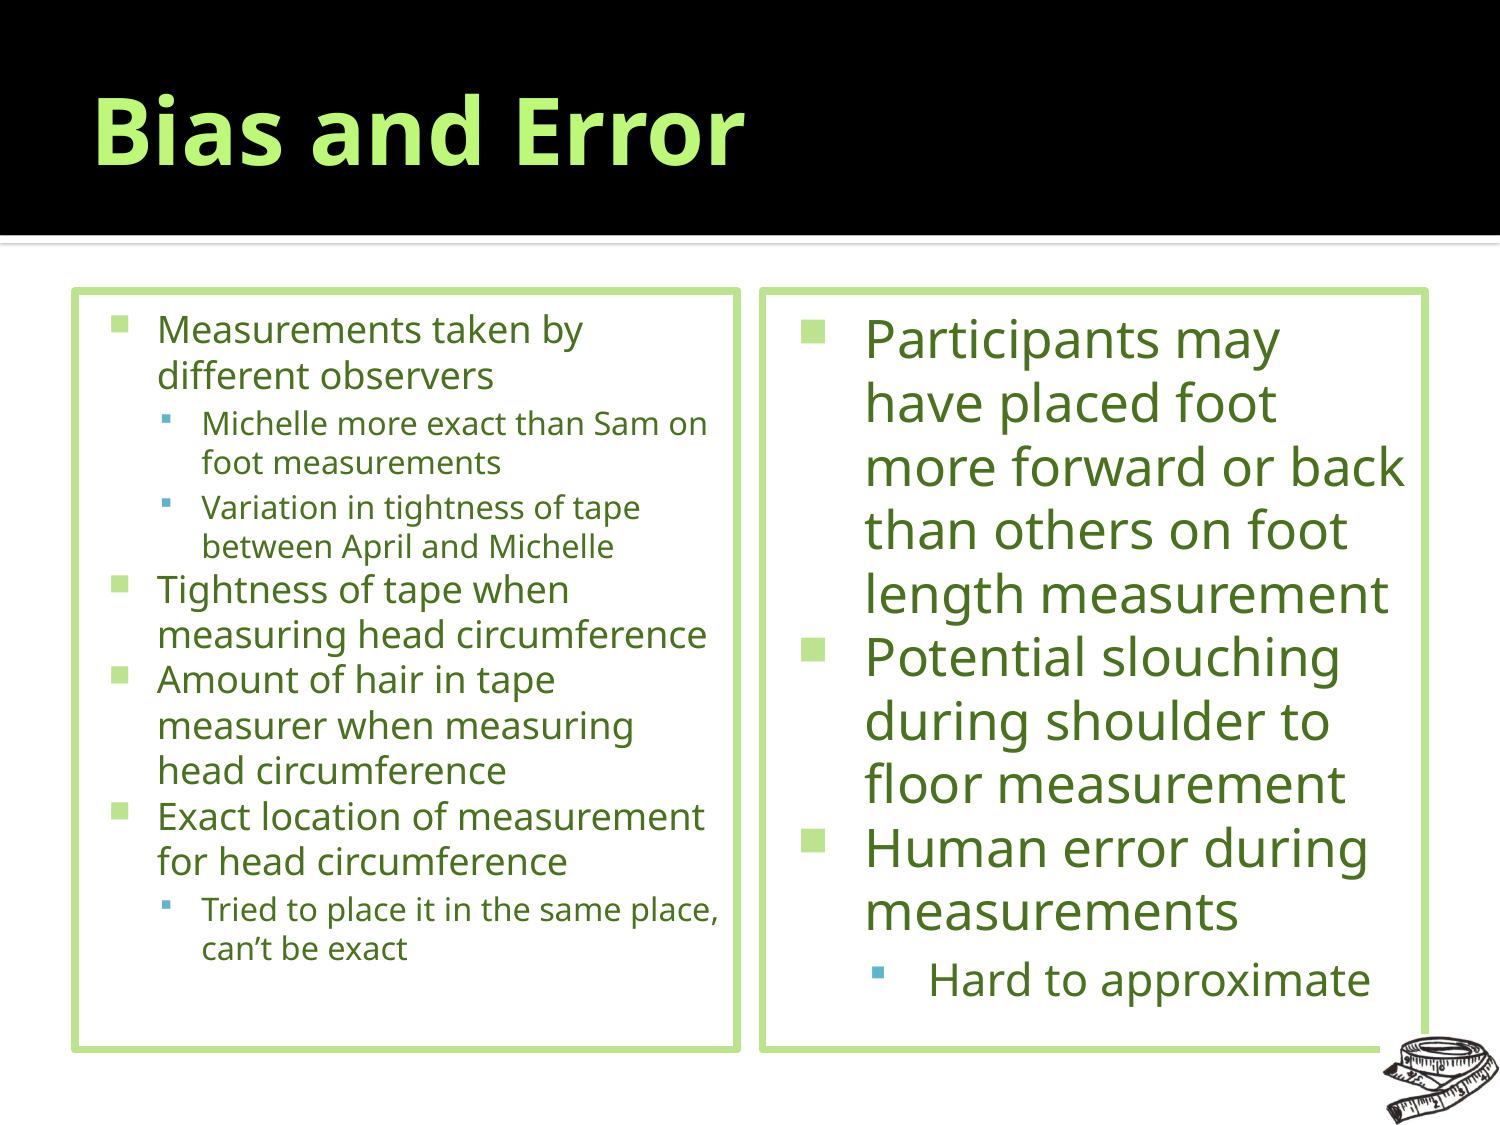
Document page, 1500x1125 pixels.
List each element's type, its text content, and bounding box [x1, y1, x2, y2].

list Participants may have placed foot more forward or back than others on foot length measurement Potential slouching during shoulder to floor measurement Human error during measurements Hard to approximate [759, 287, 1429, 1053]
list Measurements taken by different observers Michelle more exact than Sam on foot measurements Variation in tightness of tape between April and Michelle Tightness of tape when measuring head circumference Amount of hair in tape measurer when measuring head circumference Exact location of measurement for head circumference Tried to place it in the same place, can’t be exact [71, 287, 741, 1053]
title Bias and Error [75, 24, 1425, 231]
picture [1380, 1034, 1500, 1125]
